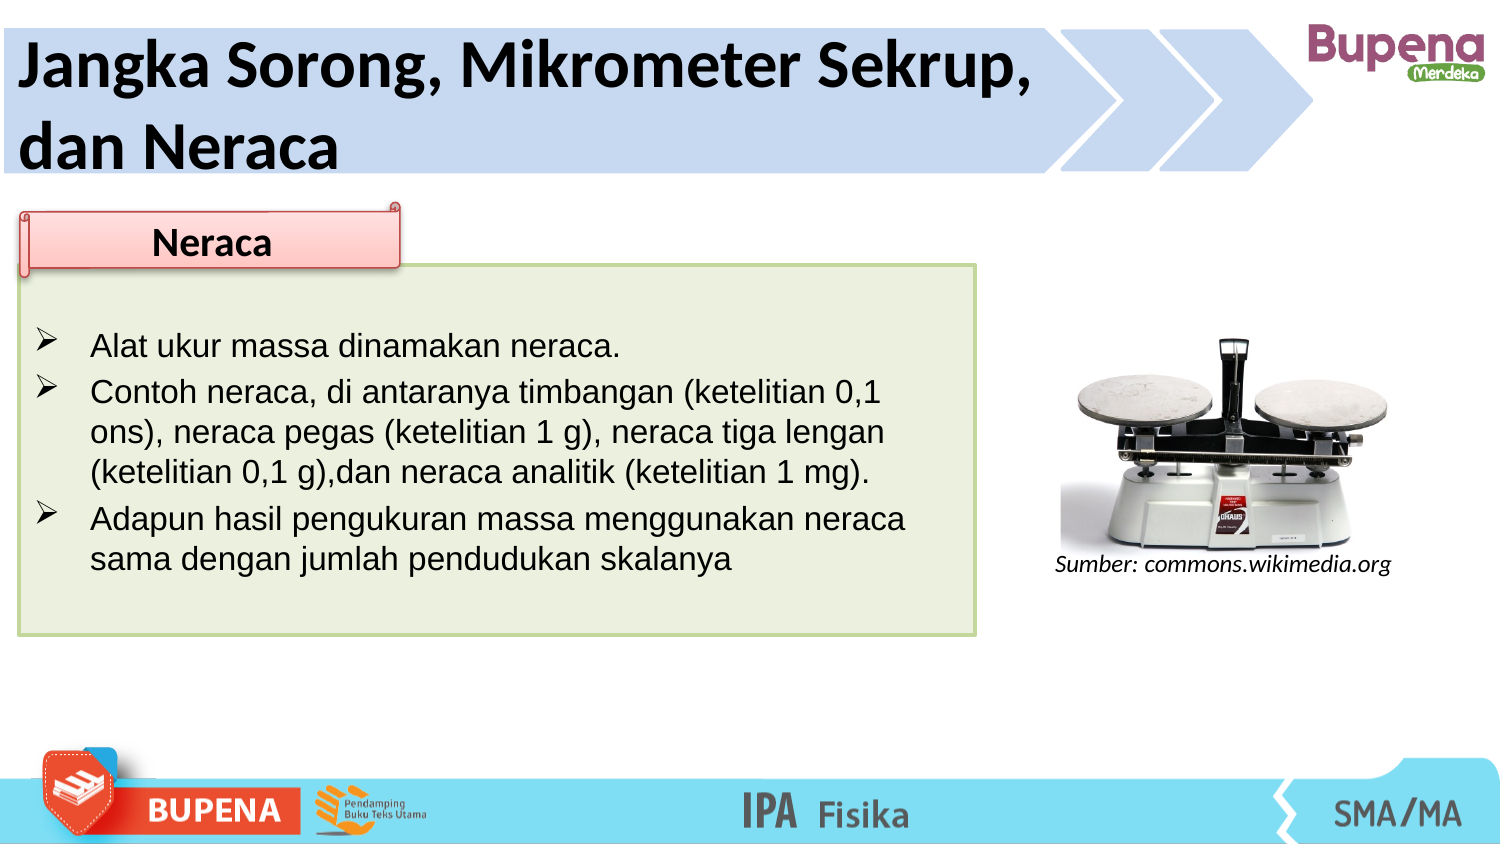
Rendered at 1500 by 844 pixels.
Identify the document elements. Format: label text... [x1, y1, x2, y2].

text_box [1040, 314, 1434, 586]
text_box Alat ukur massa dinamakan neraca. Contoh neraca, di antaranya timbangan (ketelitian 0,1 ons), neraca pegas (ketelitian 1 g), neraca tiga lengan (ketelitian 0,1 g),dan neraca analitik (ketelitian 1 mg). Adapun hasil pengukuran massa menggunakan neraca sama dengan jumlah pendudukan skalanya [17, 263, 977, 637]
picture [0, 734, 1500, 844]
picture [1300, 21, 1494, 85]
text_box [0, 27, 1312, 174]
text_box Neraca [19, 201, 401, 279]
